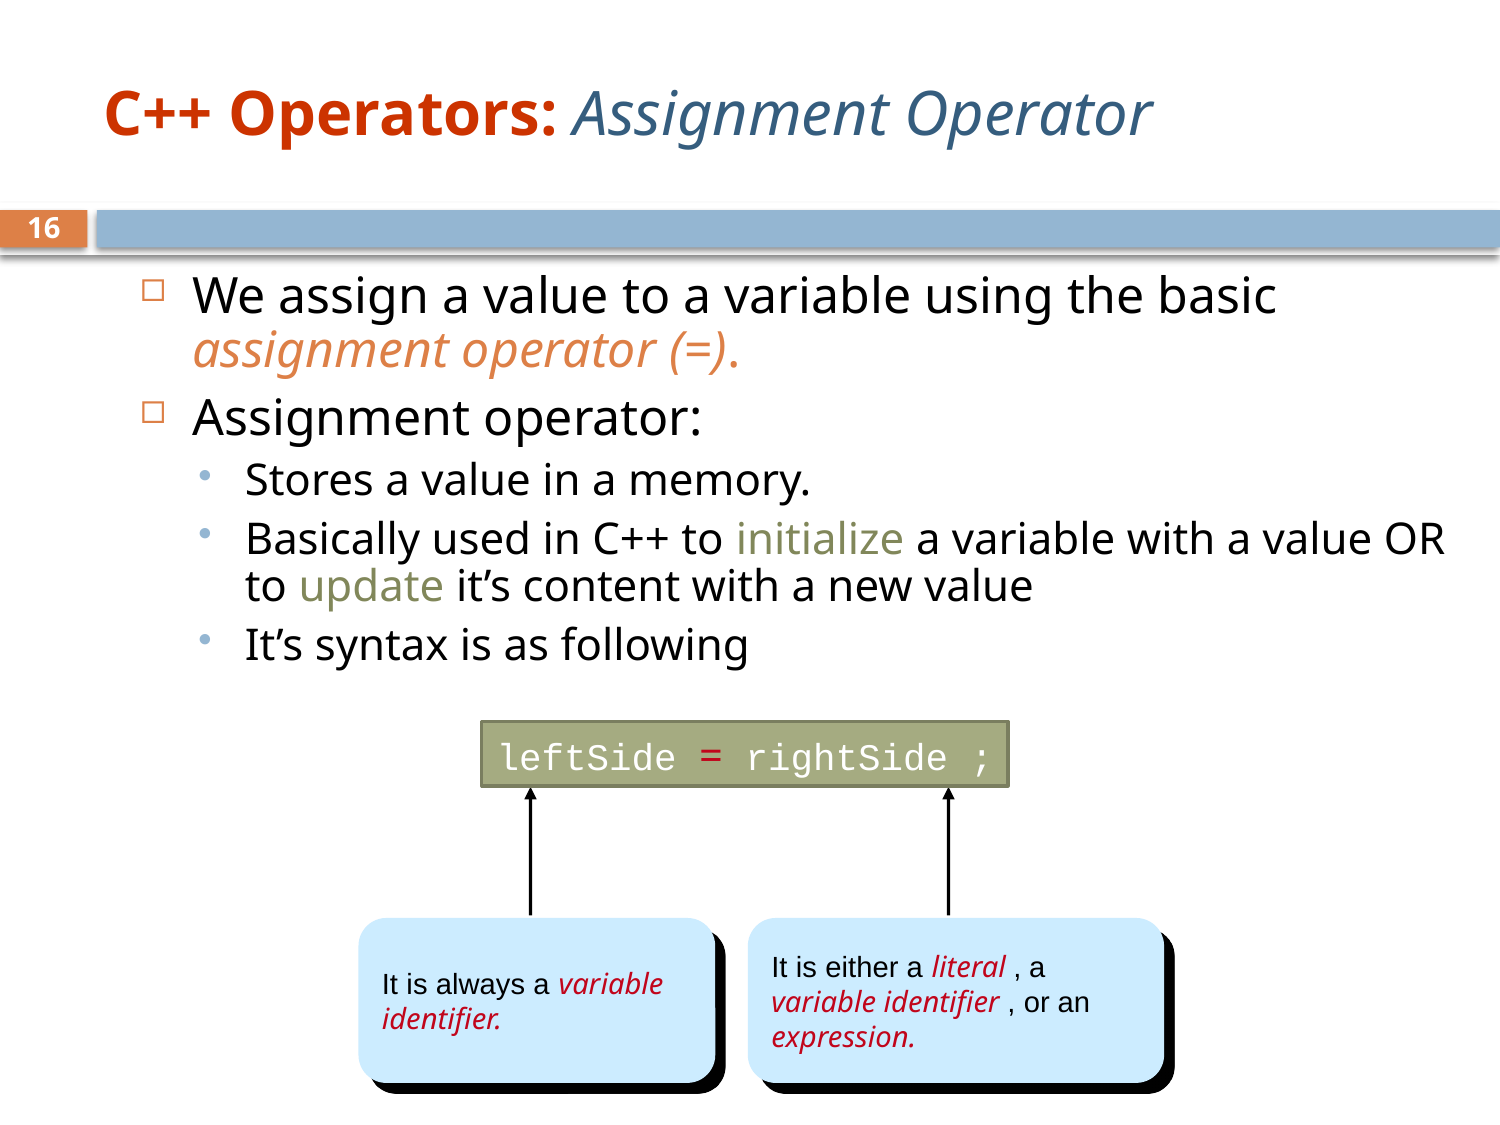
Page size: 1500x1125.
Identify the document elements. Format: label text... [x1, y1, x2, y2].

list We assign a value to a variable using the basic assignment operator (=). Assignment operator: Stores a value in a memory. Basically used in C++ to initialize a variable with a value OR to update it’s content with a new value It’s syntax is as following [125, 262, 1488, 1025]
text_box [748, 786, 1164, 1083]
title C++ Operators: Assignment Operator [88, 42, 1301, 180]
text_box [358, 786, 715, 1083]
slide_number 16 [0, 208, 88, 249]
text_box leftSide = rightSide ; [480, 720, 1010, 788]
